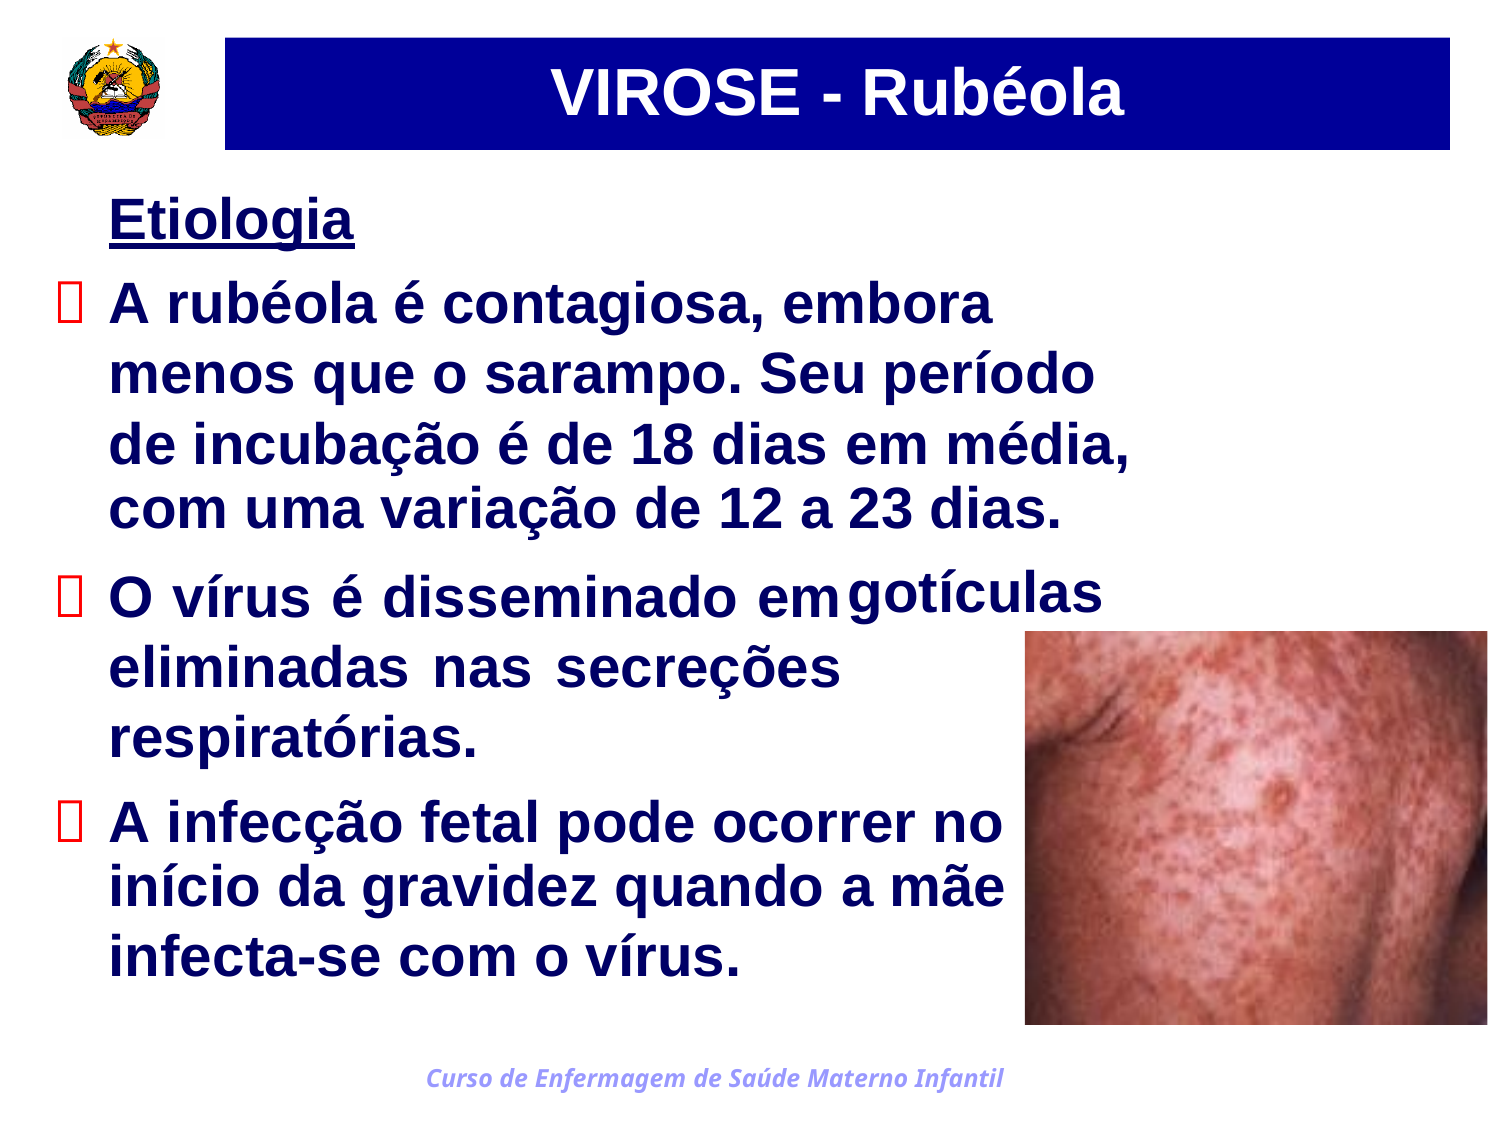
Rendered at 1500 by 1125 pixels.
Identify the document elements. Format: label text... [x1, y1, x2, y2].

text_box  [50, 274, 90, 337]
text_box VIROSE - Rubéola [225, 37, 1450, 150]
text_box [62, 37, 165, 139]
text_box  [50, 792, 90, 855]
text_box Curso de Enfermagem de Saúde Materno Infantil [423, 1064, 1118, 1094]
text_box em média, 23 dias. gotículas [843, 414, 1142, 631]
text_box  [50, 568, 90, 631]
text_box [1024, 631, 1488, 1025]
text_box A infecção fetal pode ocorrer no início da gravidez quando a mãe infecta-se com o vírus. [106, 792, 1019, 995]
text_box Etiologia A rubéola é contagiosa, embora menos que o sarampo. Seu período [106, 189, 1108, 407]
text_box de incubação é de 18 dias com uma variação de 12 a O vírus é disseminado em eliminadas nas secreções respiratórias. [106, 414, 843, 771]
